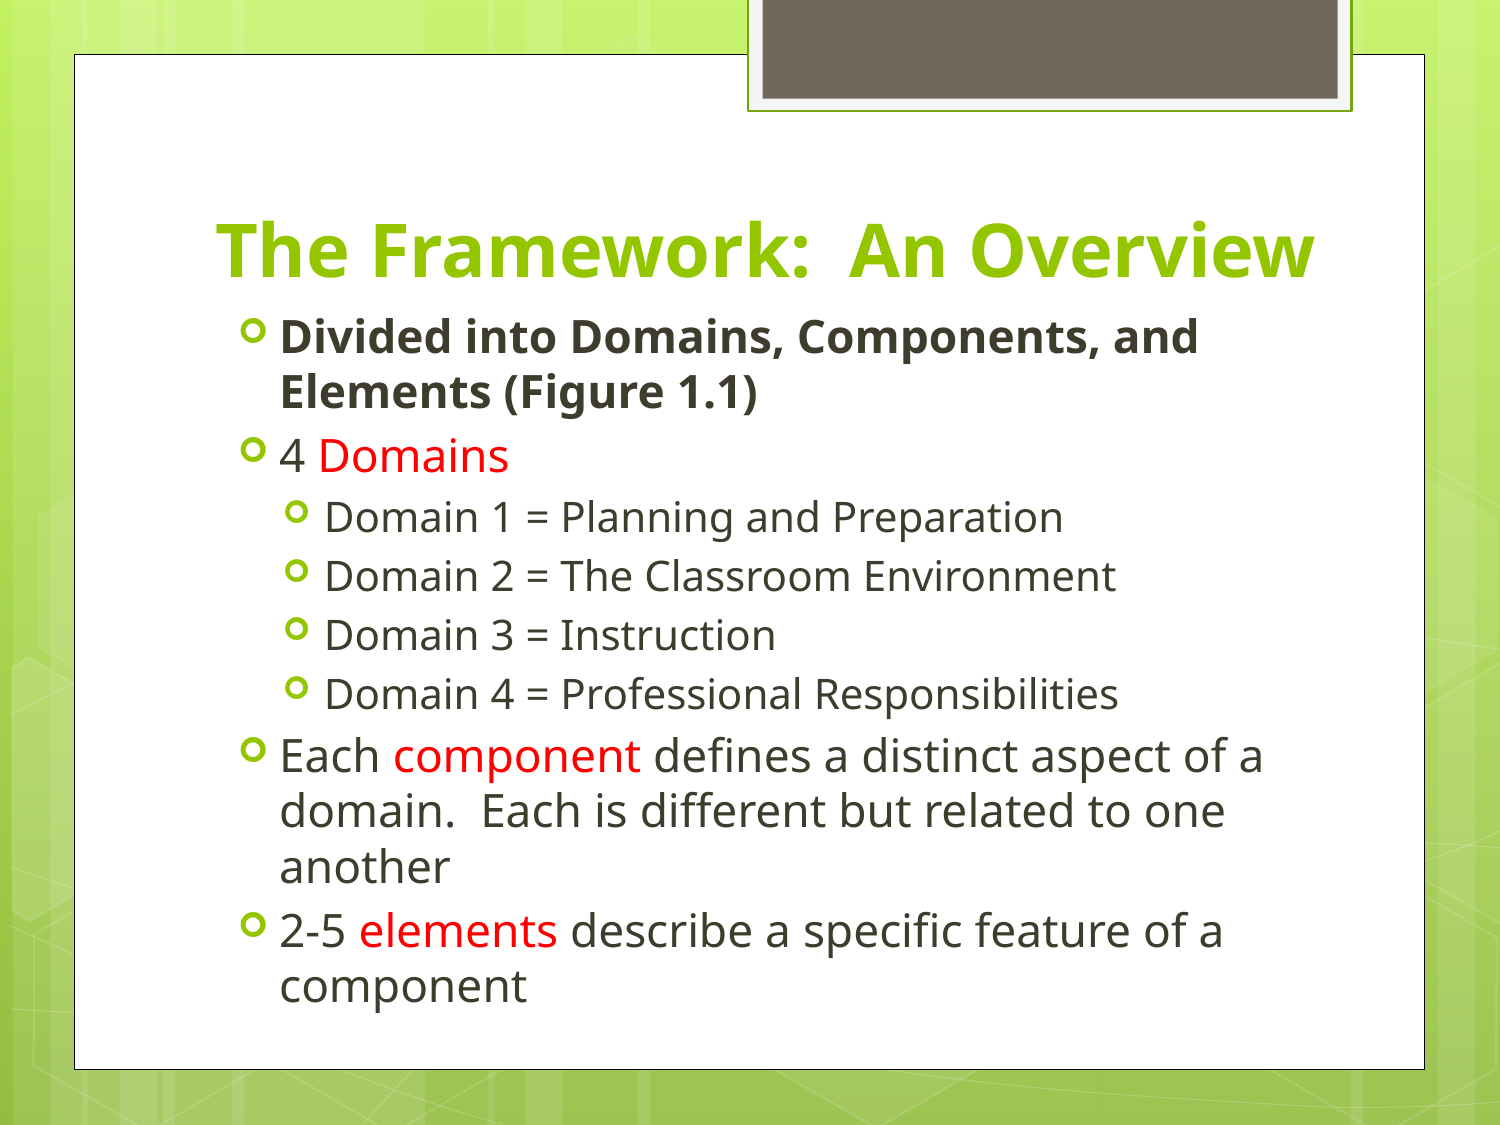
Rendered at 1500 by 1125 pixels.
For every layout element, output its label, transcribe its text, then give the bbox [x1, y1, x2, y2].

title The Framework: An Overview [200, 112, 1353, 300]
list Divided into Domains, Components, and Elements (Figure 1.1) 4 Domains Domain 1 = Planning and Preparation Domain 2 = The Classroom Environment Domain 3 = Instruction Domain 4 = Professional Responsibilities Each component defines a distinct aspect of a domain. Each is different but related to one another 2-5 elements describe a specific feature of a component [212, 299, 1325, 1025]
